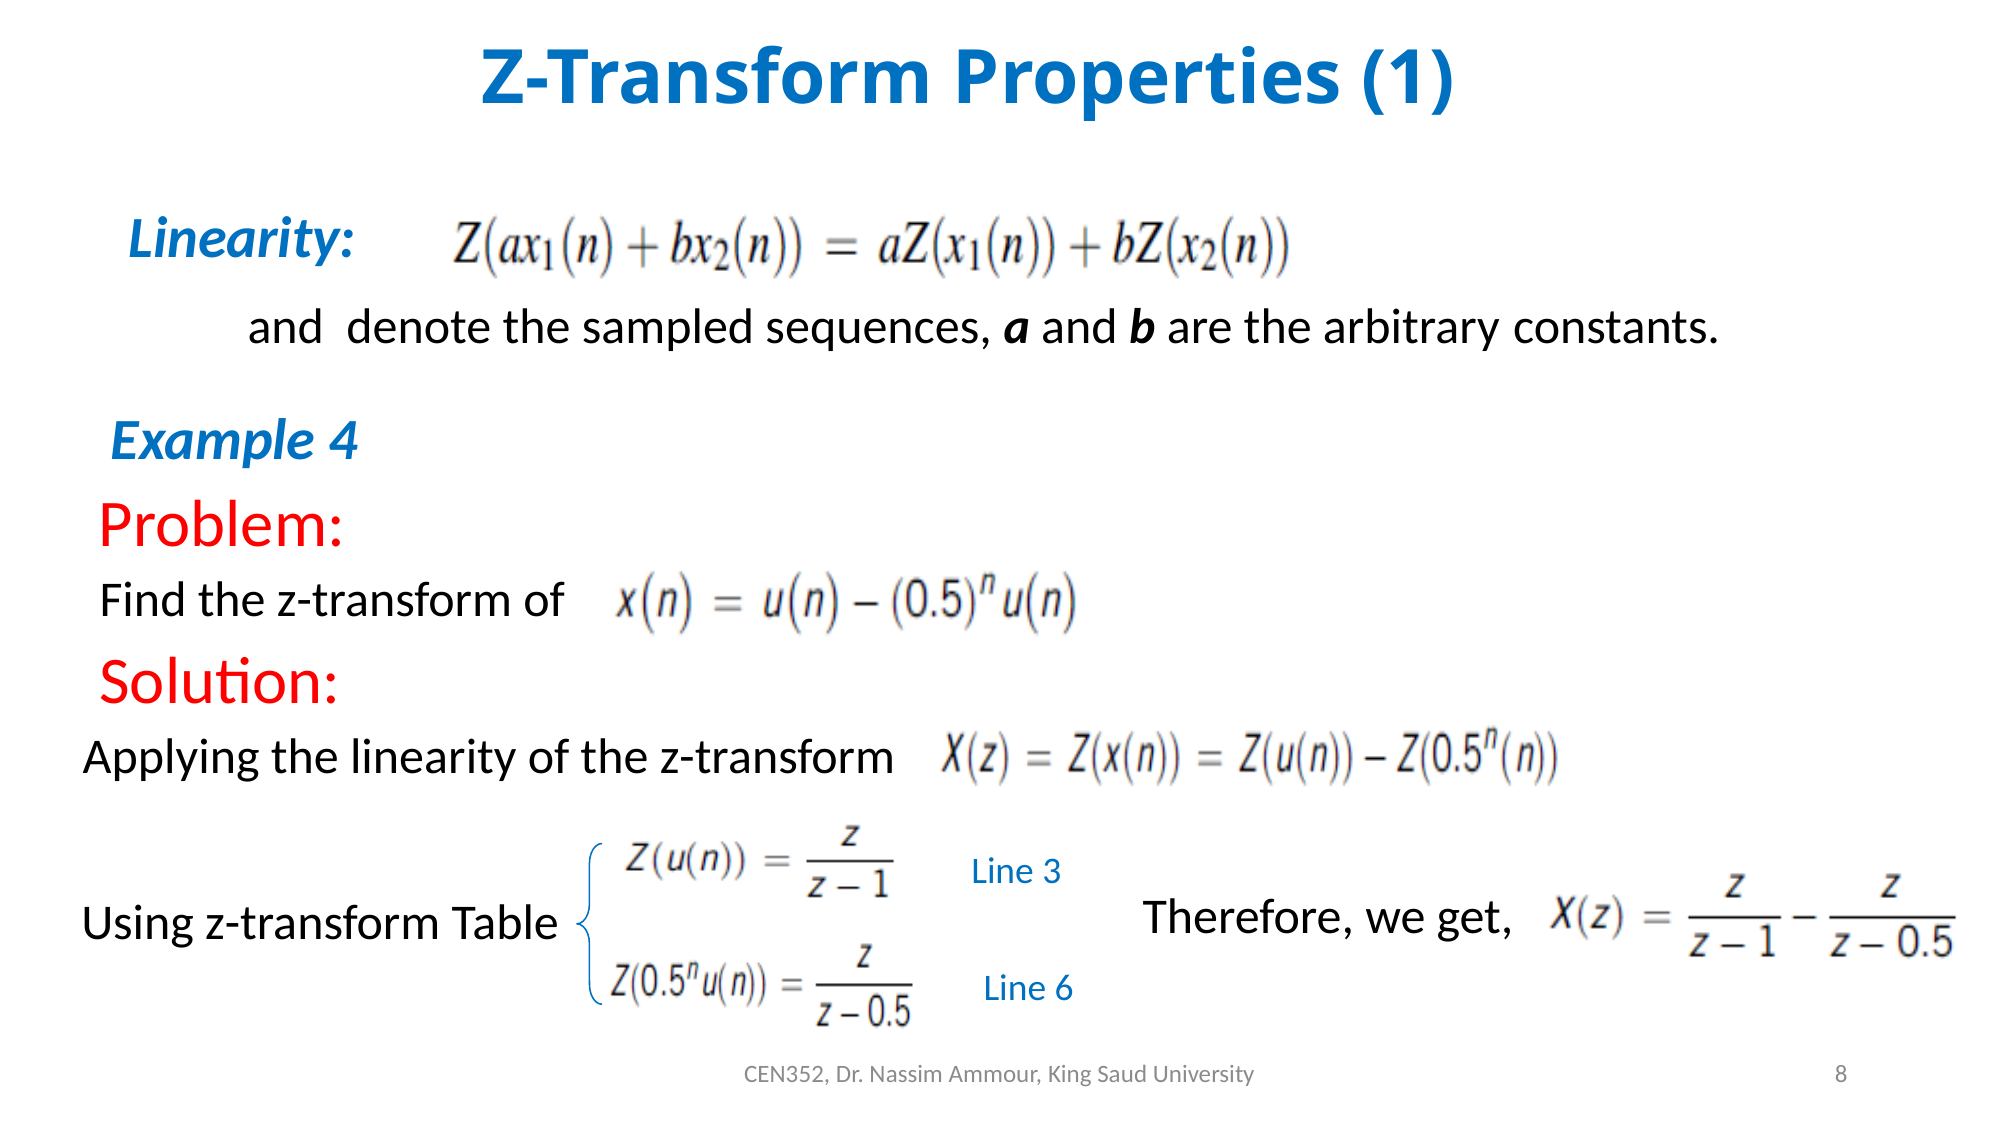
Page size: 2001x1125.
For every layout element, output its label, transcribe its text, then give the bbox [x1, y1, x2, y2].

picture [932, 698, 1571, 798]
text_box Find the z-transform of [84, 558, 581, 634]
text_box Example 4 [95, 393, 374, 472]
picture [601, 550, 1082, 651]
slide_number 8 [1412, 1042, 1863, 1103]
footer CEN352, Dr. Nassim Ammour, King Saud University [662, 1042, 1338, 1103]
picture [1548, 853, 1973, 976]
text_box Using z-transform Table [66, 873, 575, 957]
text_box Applying the linearity of the z-transform [67, 715, 911, 791]
text_box Solution: [84, 634, 371, 715]
text_box Problem: [83, 472, 376, 568]
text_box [576, 799, 1090, 1051]
text_box Therefore, we get, [1127, 867, 1540, 952]
text_box Z-Transform Properties (1) [466, 21, 1490, 127]
text_box Linearity: [113, 191, 372, 277]
picture [437, 191, 1306, 303]
